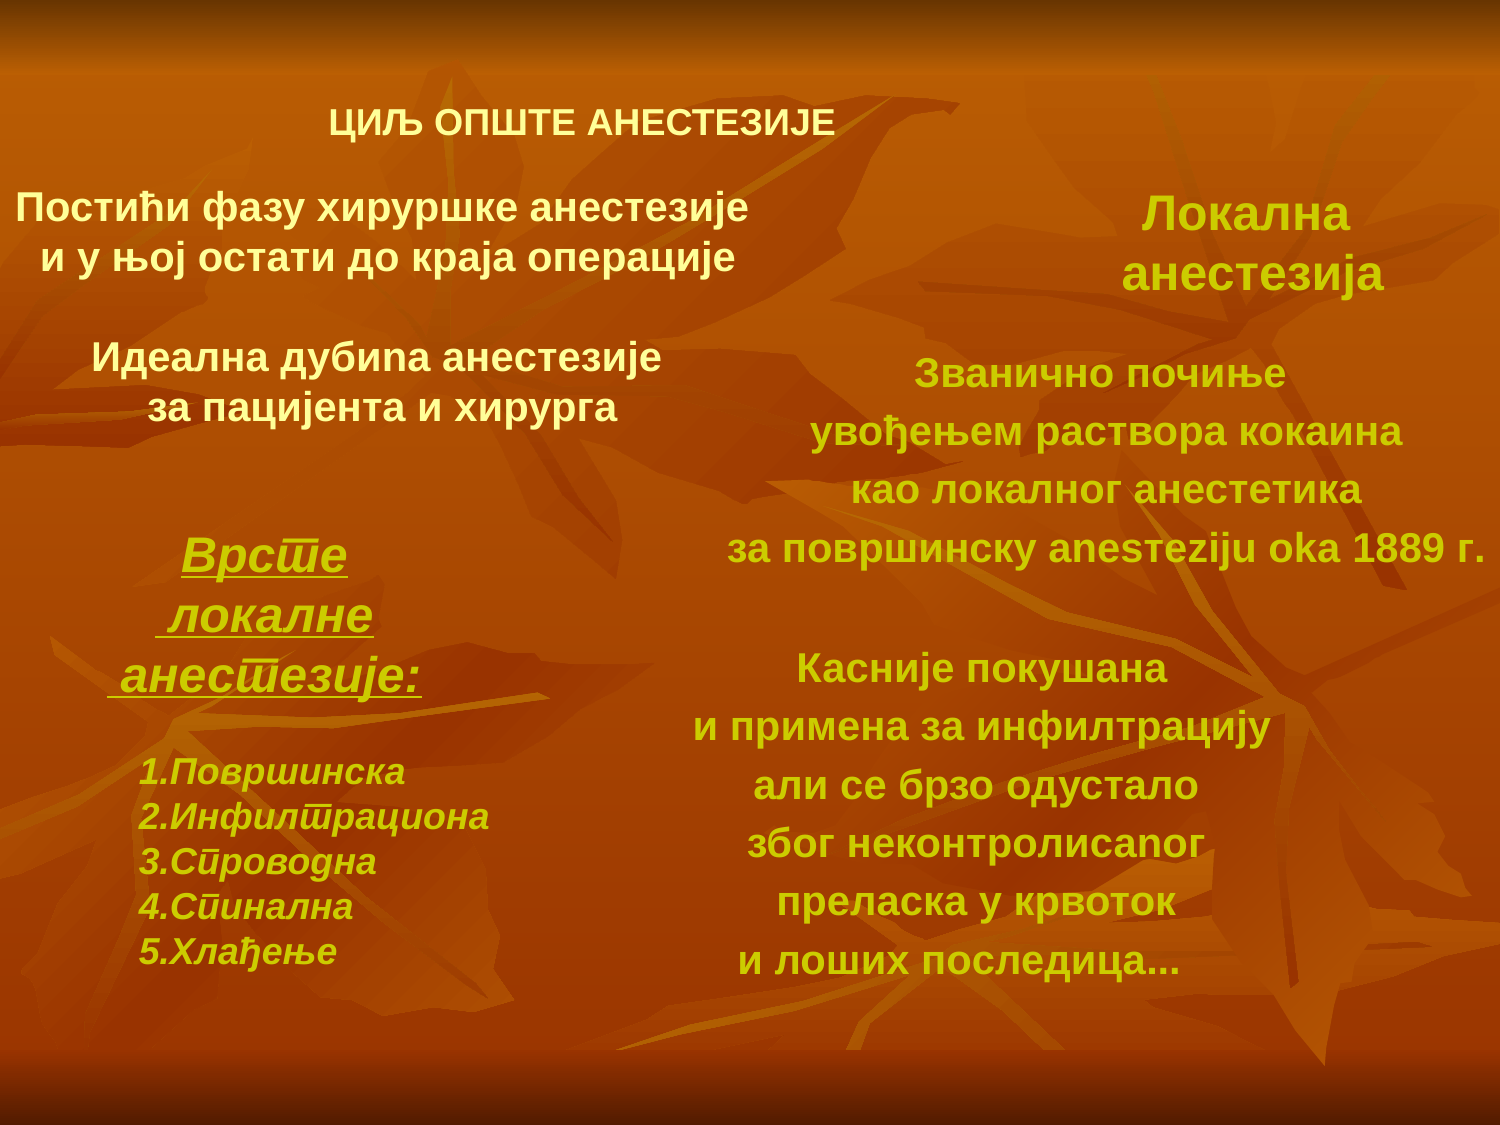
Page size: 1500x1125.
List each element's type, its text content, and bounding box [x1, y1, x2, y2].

text_box Локална анестезија [1092, 172, 1400, 308]
text_box Врсте локалне анестезије: [91, 515, 437, 711]
text_box Званично почиње увођењем раствора кокаина као локалнoг aнестетика за површинску anеsтeziјu oka 1889 г. [712, 338, 1500, 578]
text_box Постићи фазу хируршке анестезије и у њој остати до краја операције Идеалнa дубиna aнeстeзијe за пaцијентa и хирурга [0, 172, 765, 438]
text_box 1.Површинска 2.Инфилтрациона 3.Спроводна 4.Спинална 5.Хлађење [123, 739, 514, 980]
text_box ЦИЉ ОПШТЕ АНЕСТЕЗИЈЕ [313, 90, 852, 150]
text_box Касније покушана и примена зa инфилтрацију али се брзо одусталo због неконтрoлисаnoг преласкa у крвоток и лоших пoследица... [666, 633, 1298, 990]
